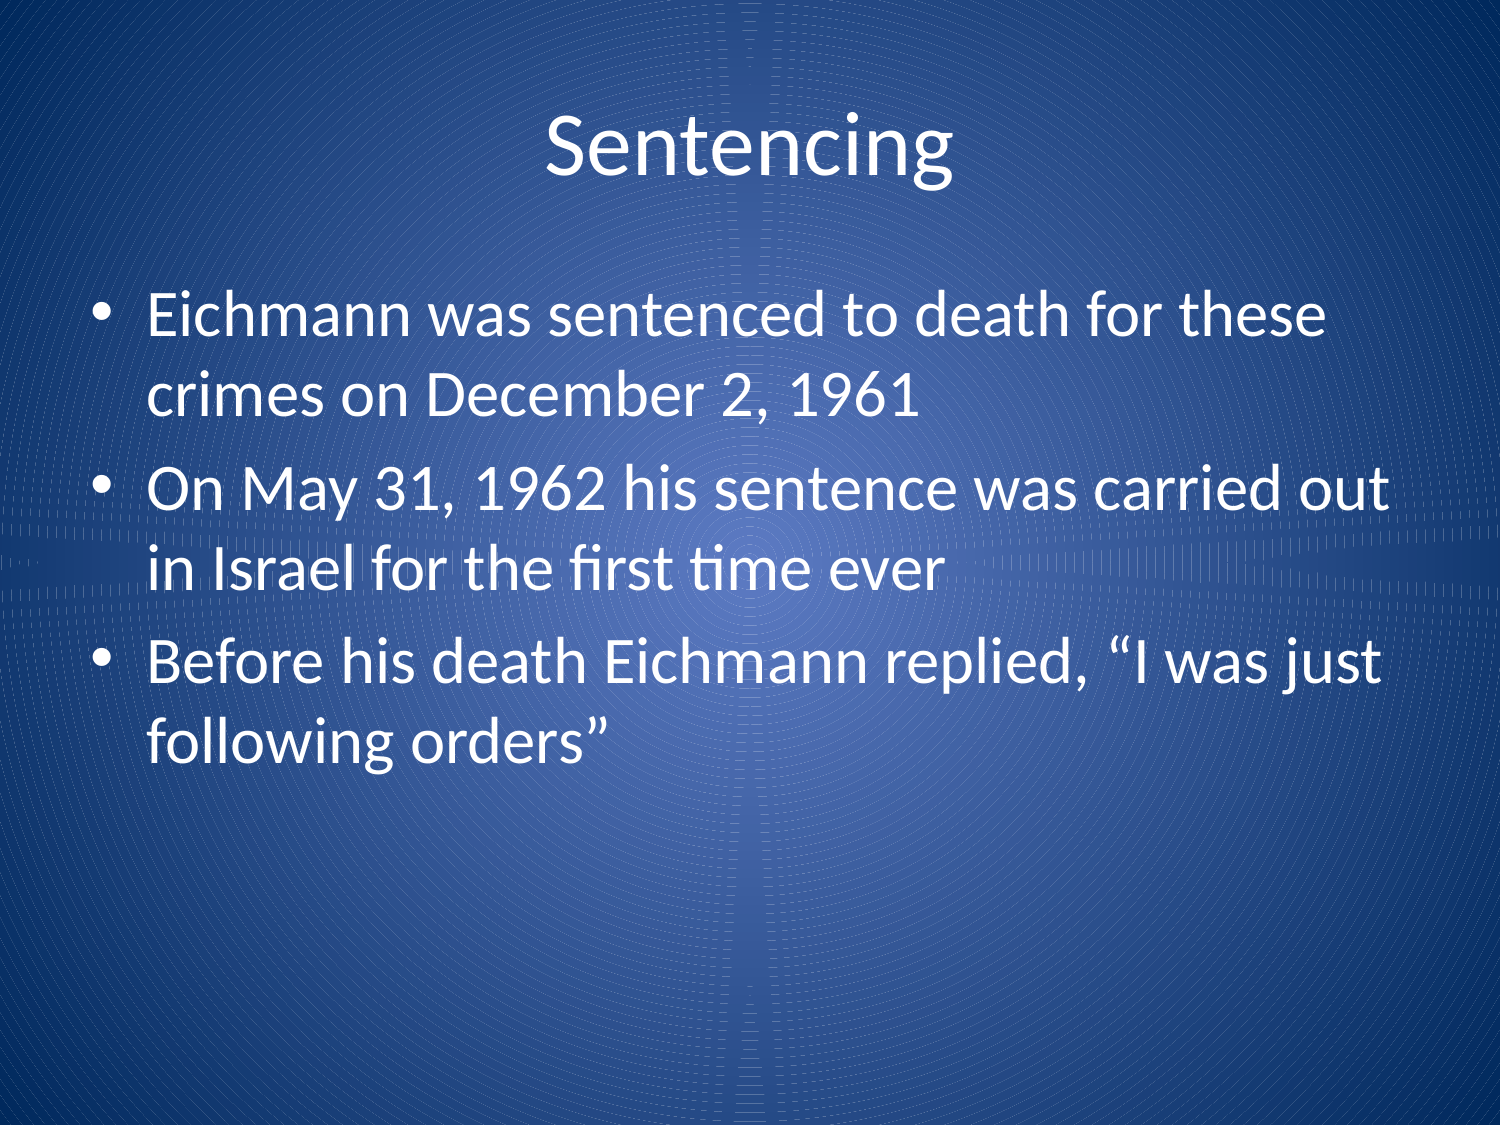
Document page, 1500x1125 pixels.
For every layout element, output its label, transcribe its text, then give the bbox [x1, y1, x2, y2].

title Sentencing [75, 45, 1425, 233]
list Eichmann was sentenced to death for these crimes on December 2, 1961 On May 31, 1962 his sentence was carried out in Israel for the first time ever Before his death Eichmann replied, “I was just following orders” [75, 262, 1425, 1005]
